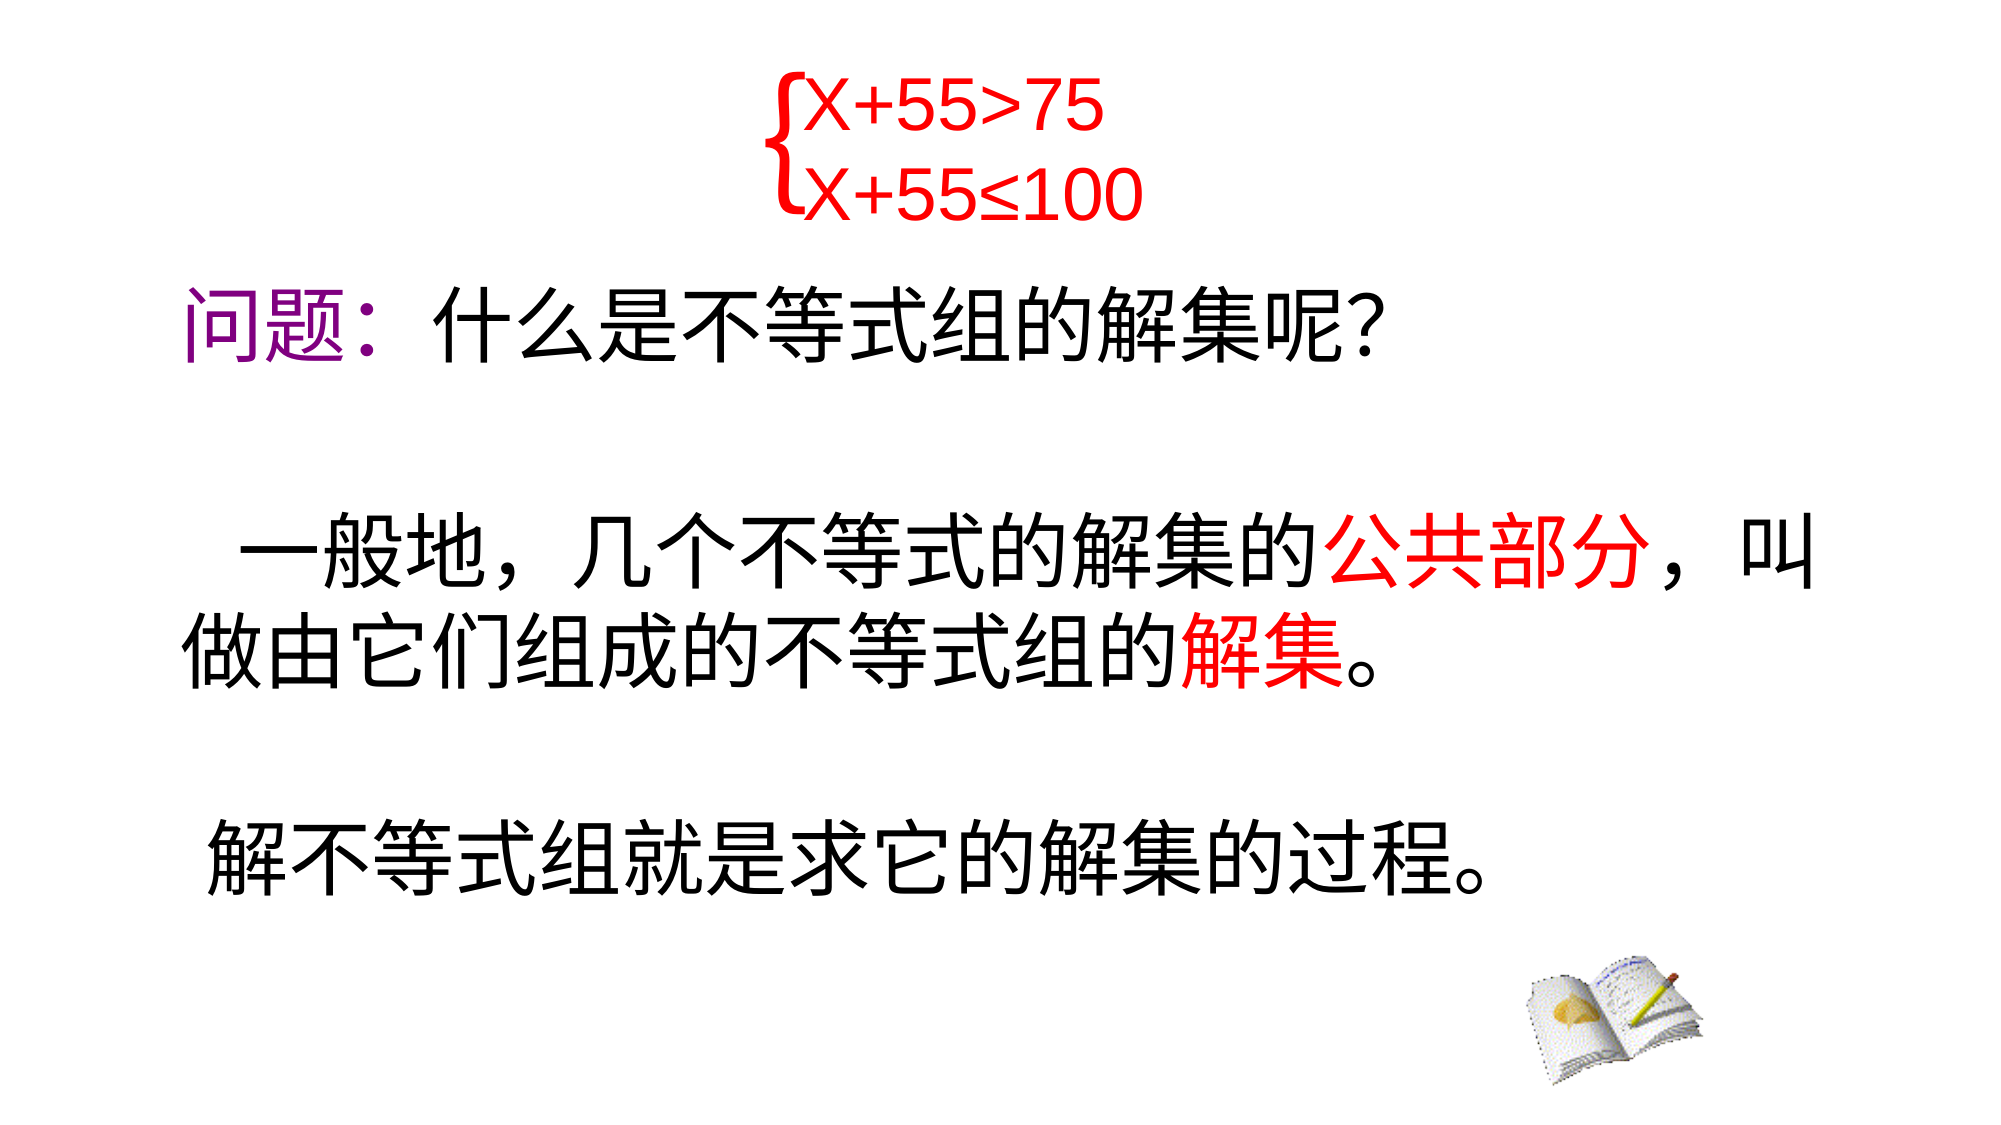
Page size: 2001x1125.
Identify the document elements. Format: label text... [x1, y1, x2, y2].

text_box 问题：什么是不等式组的解集呢？ [165, 265, 1578, 381]
text_box X+55>75 X+55≤100 [787, 48, 1331, 243]
text_box 一般地，几个不等式的解集的公共部分，叫做由它们组成的不等式组的解集。 [165, 491, 1906, 707]
text_box 解不等式组就是求它的解集的过程。 [190, 798, 1553, 914]
text_box ｛ [645, 42, 788, 238]
picture [1519, 928, 1717, 1092]
